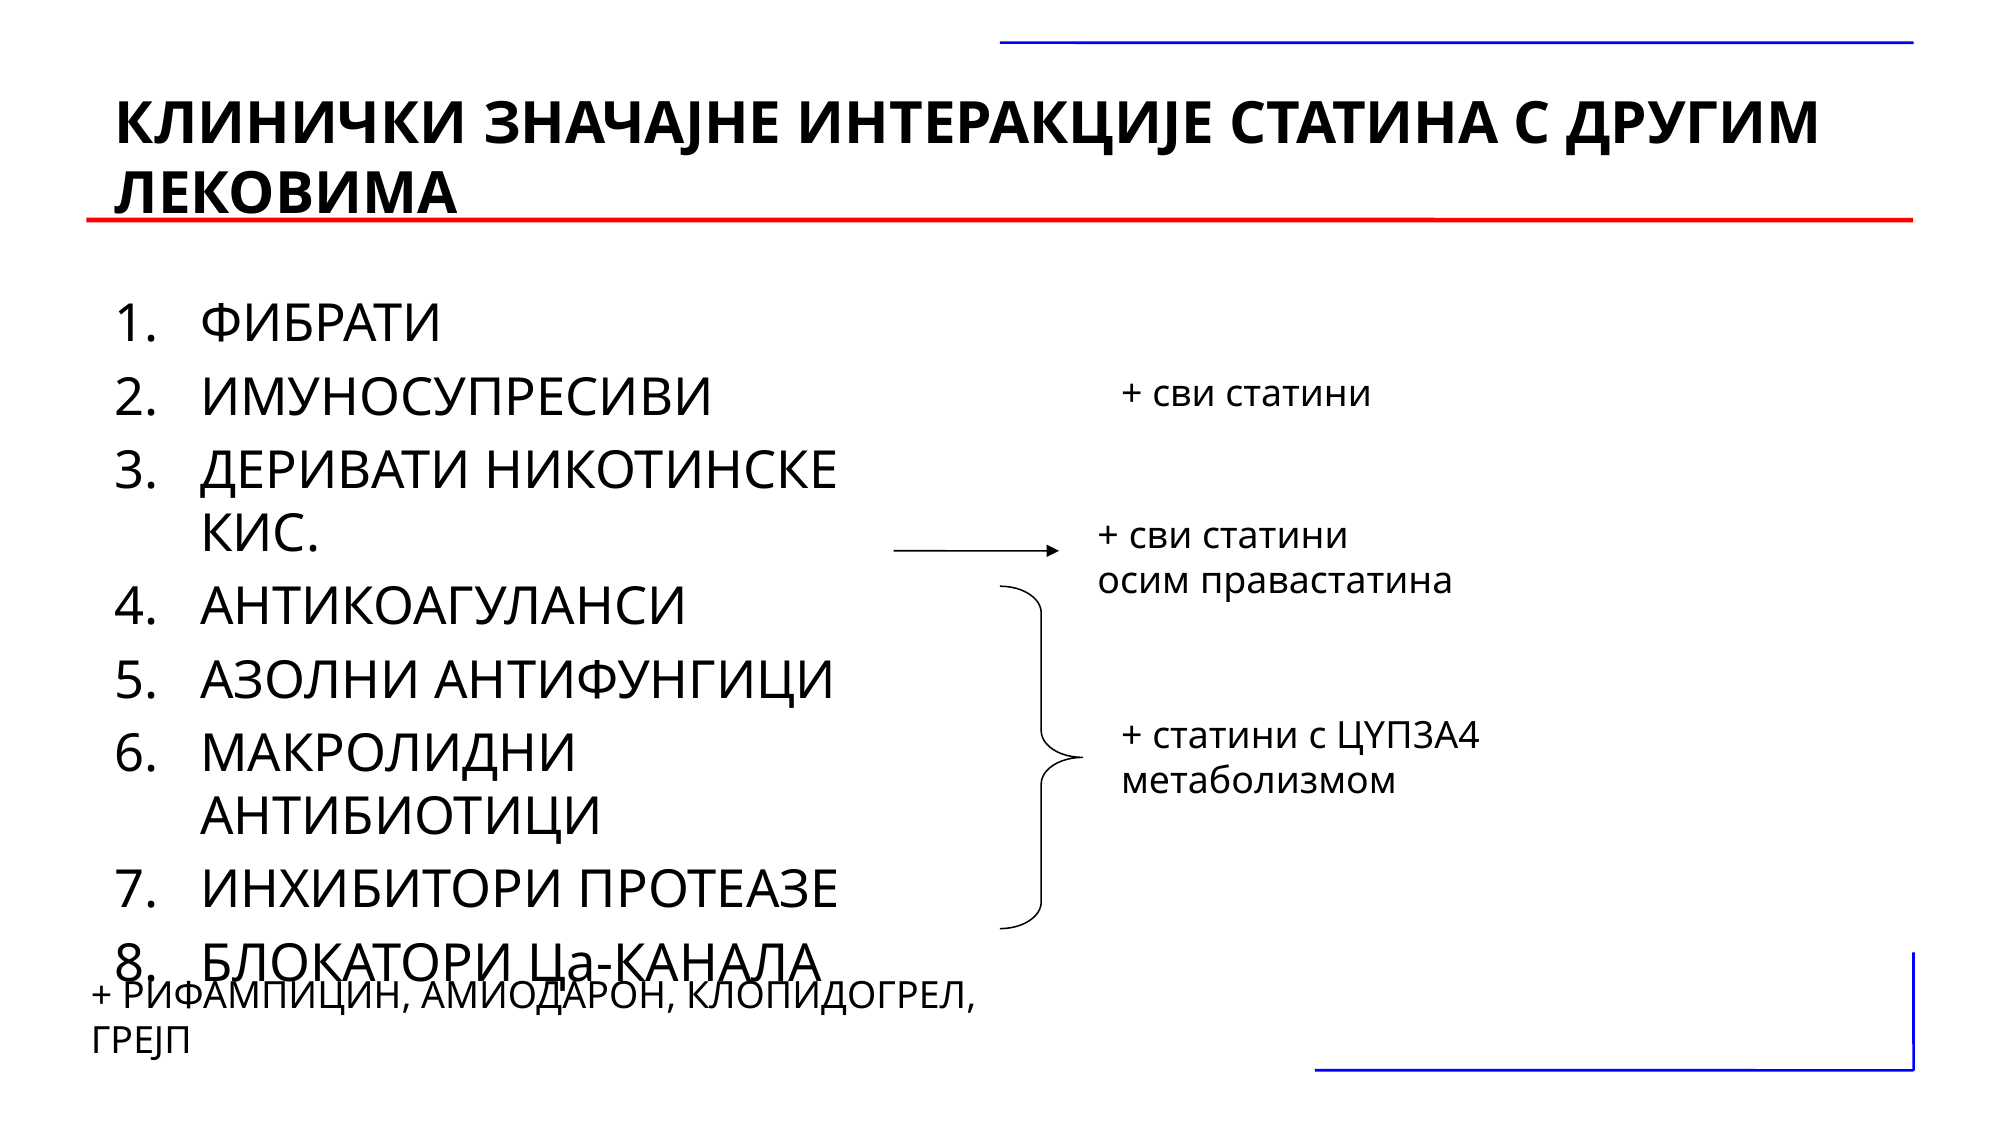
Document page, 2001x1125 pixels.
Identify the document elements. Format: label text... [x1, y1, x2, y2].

text_box [893, 544, 1060, 558]
text_box + статини с ЦYП3А4 метаболизмом [1106, 704, 1532, 809]
text_box + сви статини [1106, 361, 1449, 422]
text_box + РИФАМПИЦИН, АМИОДАРОН, КЛОПИДОГРЕЛ, ГРЕЈП [76, 964, 1065, 1069]
title КЛИНИЧКИ ЗНАЧАЈНЕ ИНТЕРАКЦИЈЕ СТАТИНА С ДРУГИМ ЛЕКОВИМА [99, 20, 1898, 233]
text_box + сви статини осим правастатина [1082, 503, 1485, 609]
list ФИБРАТИ ИМУНОСУПРЕСИВИ ДЕРИВАТИ НИКОТИНСКЕ КИС. АНТИКОАГУЛАНСИ АЗОЛНИ АНТИФУНГИЦИ МАКРОЛИДНИ АНТИБИОТИЦИ ИНХИБИТОРИ ПРОТЕАЗЕ БЛОКАТОРИ Ца-КАНАЛА [99, 282, 984, 964]
text_box [999, 586, 1083, 929]
